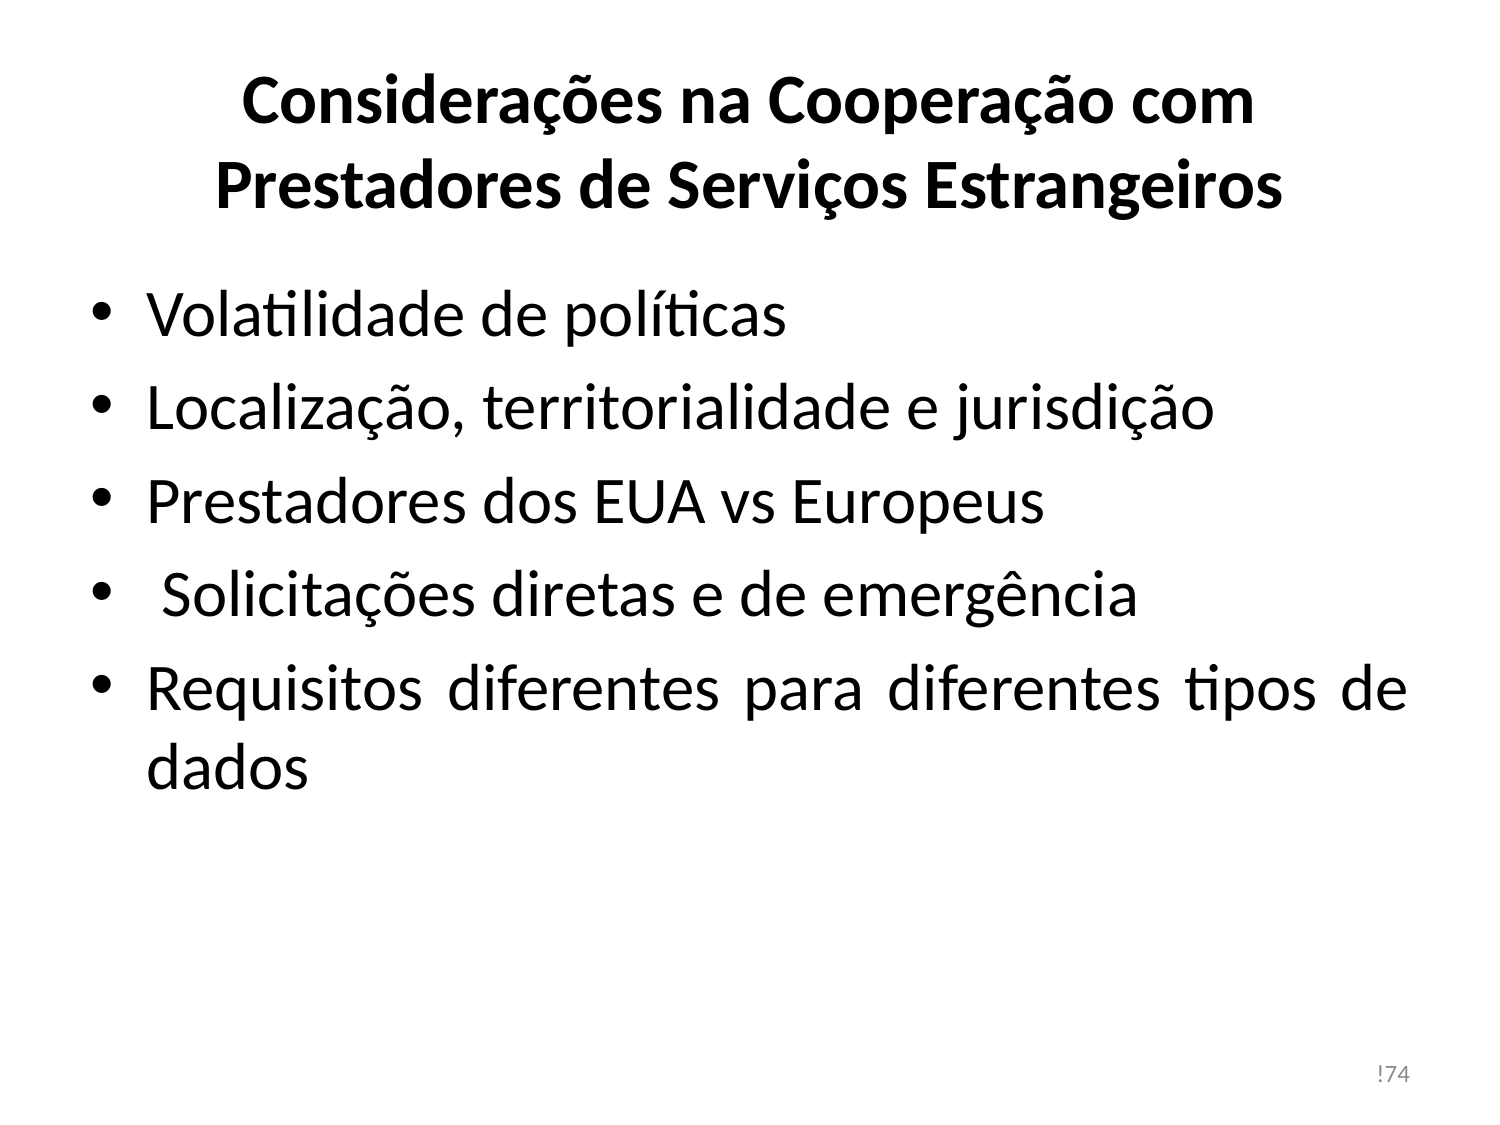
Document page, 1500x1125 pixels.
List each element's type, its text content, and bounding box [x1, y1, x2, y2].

slide_number !74 [1074, 1042, 1425, 1103]
list Volatilidade de políticas Localização, territorialidade e jurisdição Prestadores dos EUA vs Europeus Solicitações diretas e de emergência Requisitos diferentes para diferentes tipos de dados [75, 262, 1425, 1005]
title Considerações na Cooperação com Prestadores de Serviços Estrangeiros [75, 45, 1425, 233]
